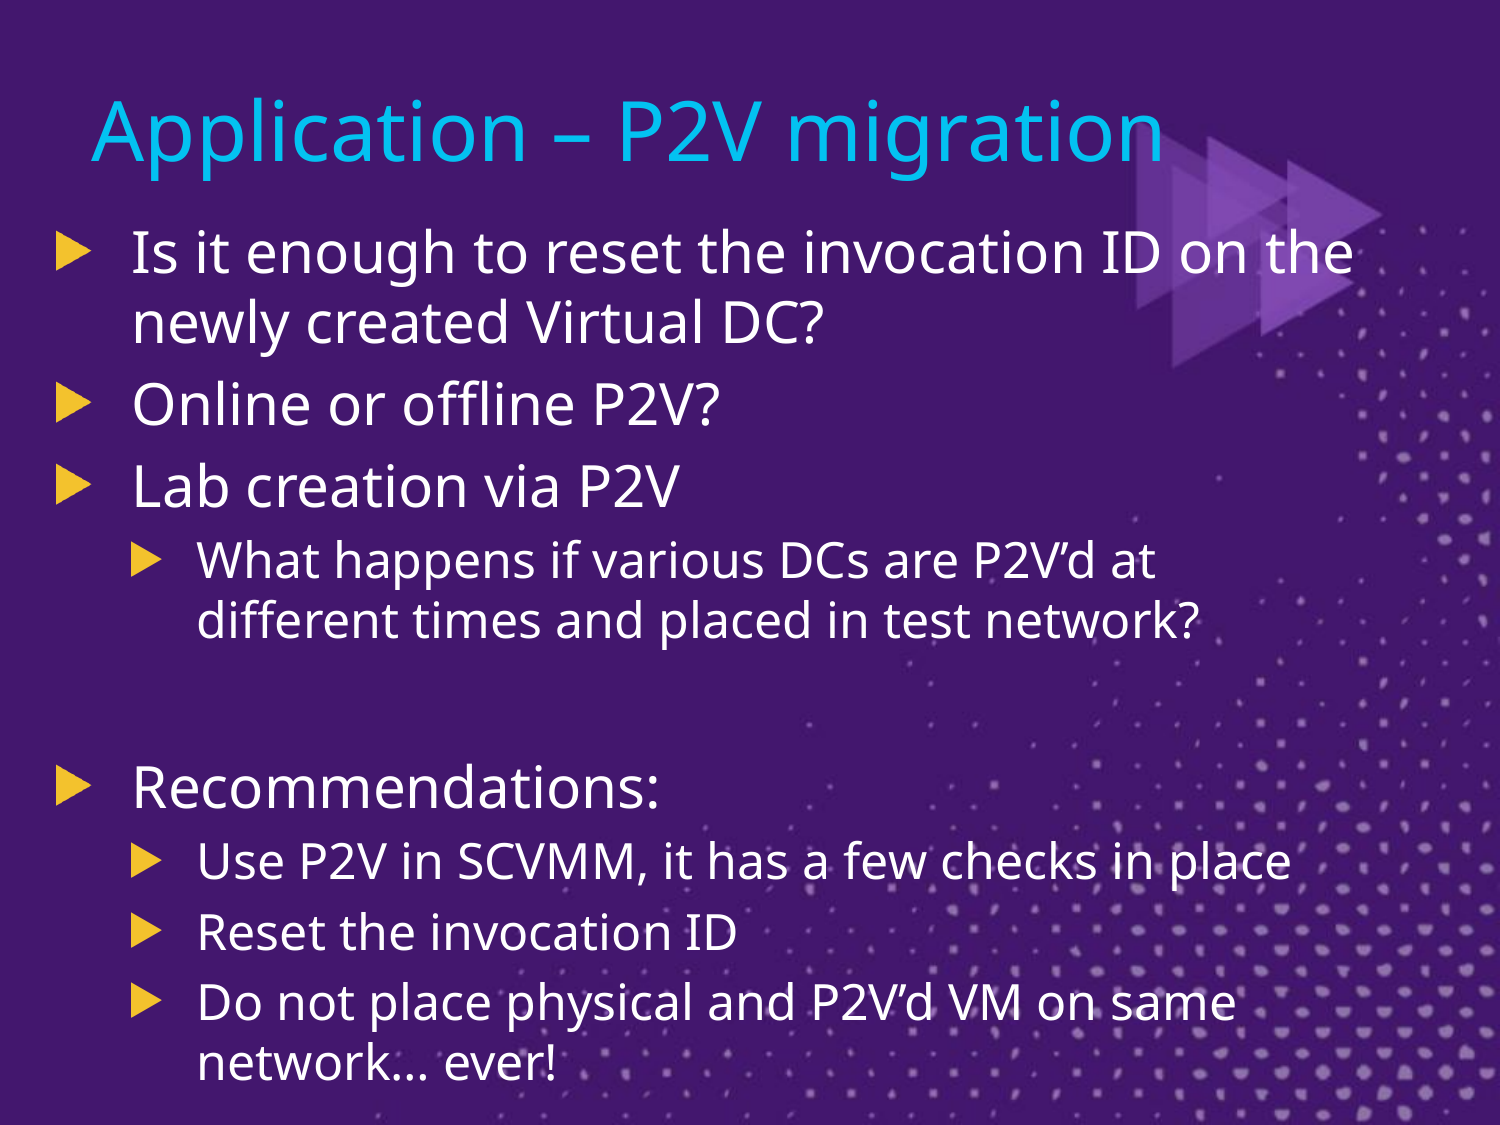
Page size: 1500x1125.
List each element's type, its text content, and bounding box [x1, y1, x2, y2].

title Application – P2V migration [76, 78, 1449, 179]
list Is it enough to reset the invocation ID on the newly created Virtual DC? Online or offline P2V? Lab creation via P2V What happens if various DCs are P2V’d at different times and placed in test network? Recommendations: Use P2V in SCVMM, it has a few checks in place Reset the invocation ID Do not place physical and P2V’d VM on same network… ever! [41, 208, 1388, 537]
picture [0, 0, 1500, 1125]
